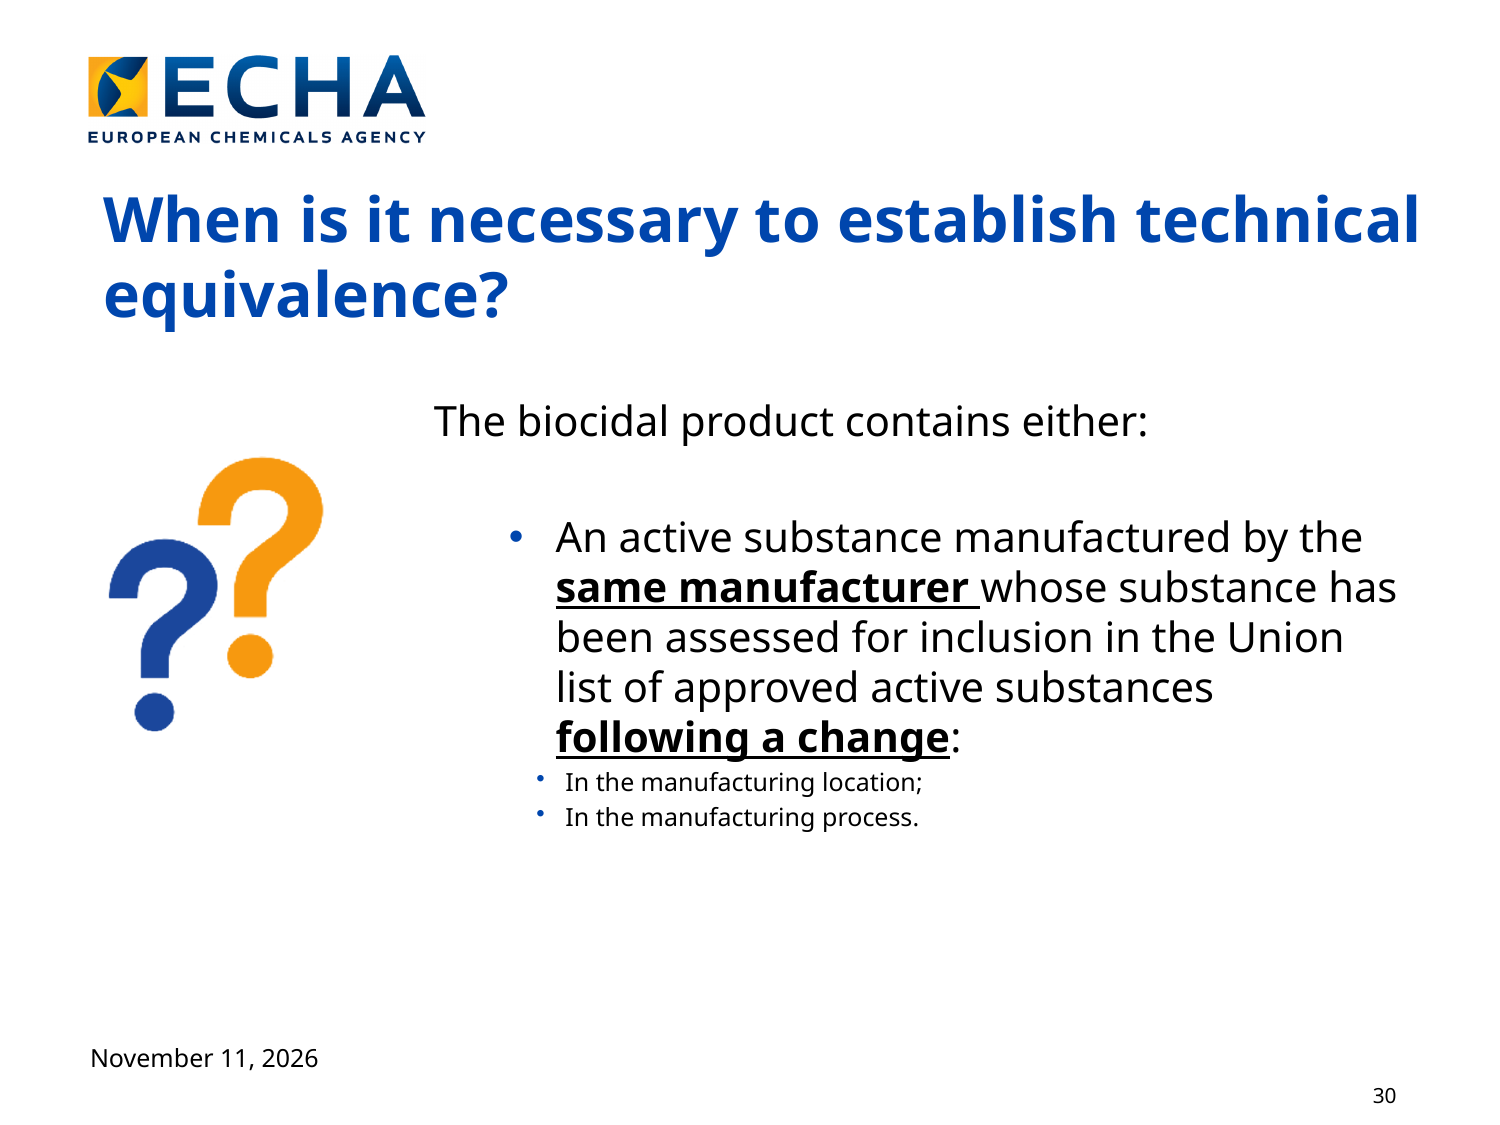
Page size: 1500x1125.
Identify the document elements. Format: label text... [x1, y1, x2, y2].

list The biocidal product contains either: An active substance manufactured by the same manufacturer whose substance has been assessed for inclusion in the Union list of approved active substances following a change: In the manufacturing location; In the manufacturing process. [418, 386, 1416, 1071]
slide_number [74, 1034, 426, 1114]
slide_number 30 [1174, 1074, 1412, 1125]
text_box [66, 455, 372, 733]
list When is it necessary to establish technical equivalence? [88, 172, 1447, 262]
picture [88, 54, 426, 144]
